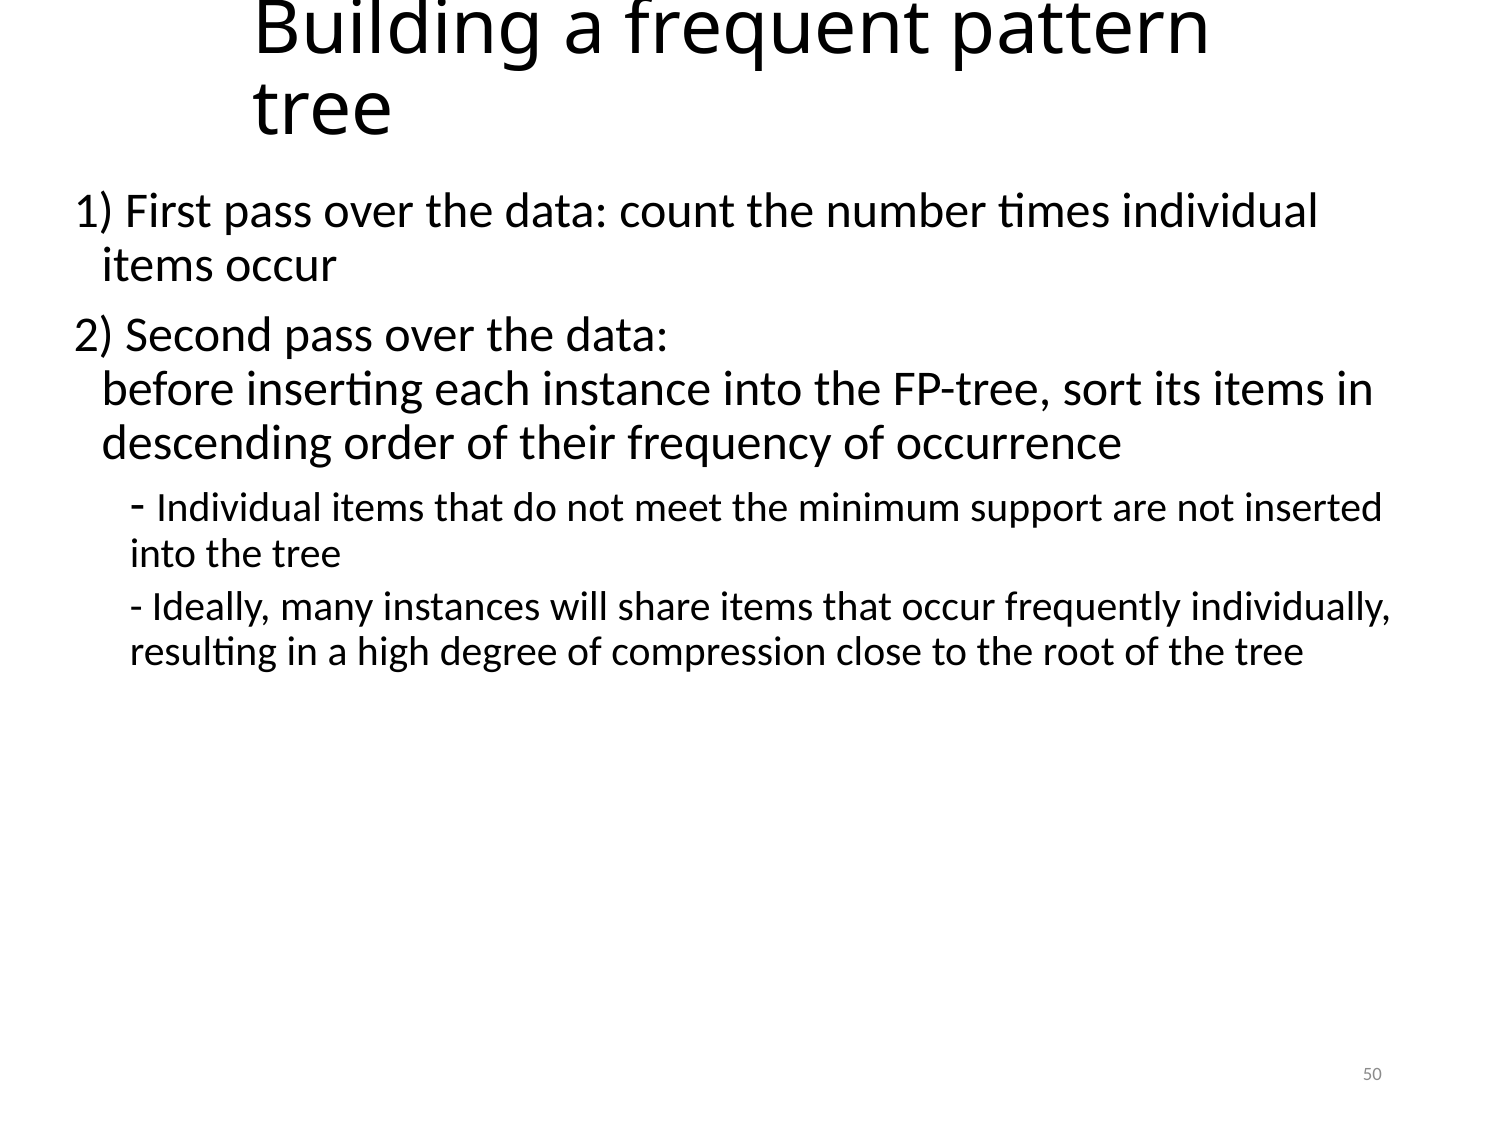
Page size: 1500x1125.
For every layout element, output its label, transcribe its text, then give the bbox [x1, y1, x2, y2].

list First pass over the data: count the number times individual items occur Second pass over the data: before inserting each instance into the FP-tree, sort its items in descending order of their frequency of occurrence - Individual items that do not meet the minimum support are not inserted into the tree - Ideally, many instances will share items that occur frequently individually, resulting in a high degree of compression close to the root of the tree [58, 177, 1438, 948]
slide_number 50 [1059, 1042, 1397, 1103]
title Building a frequent pattern tree [237, 0, 1361, 164]
